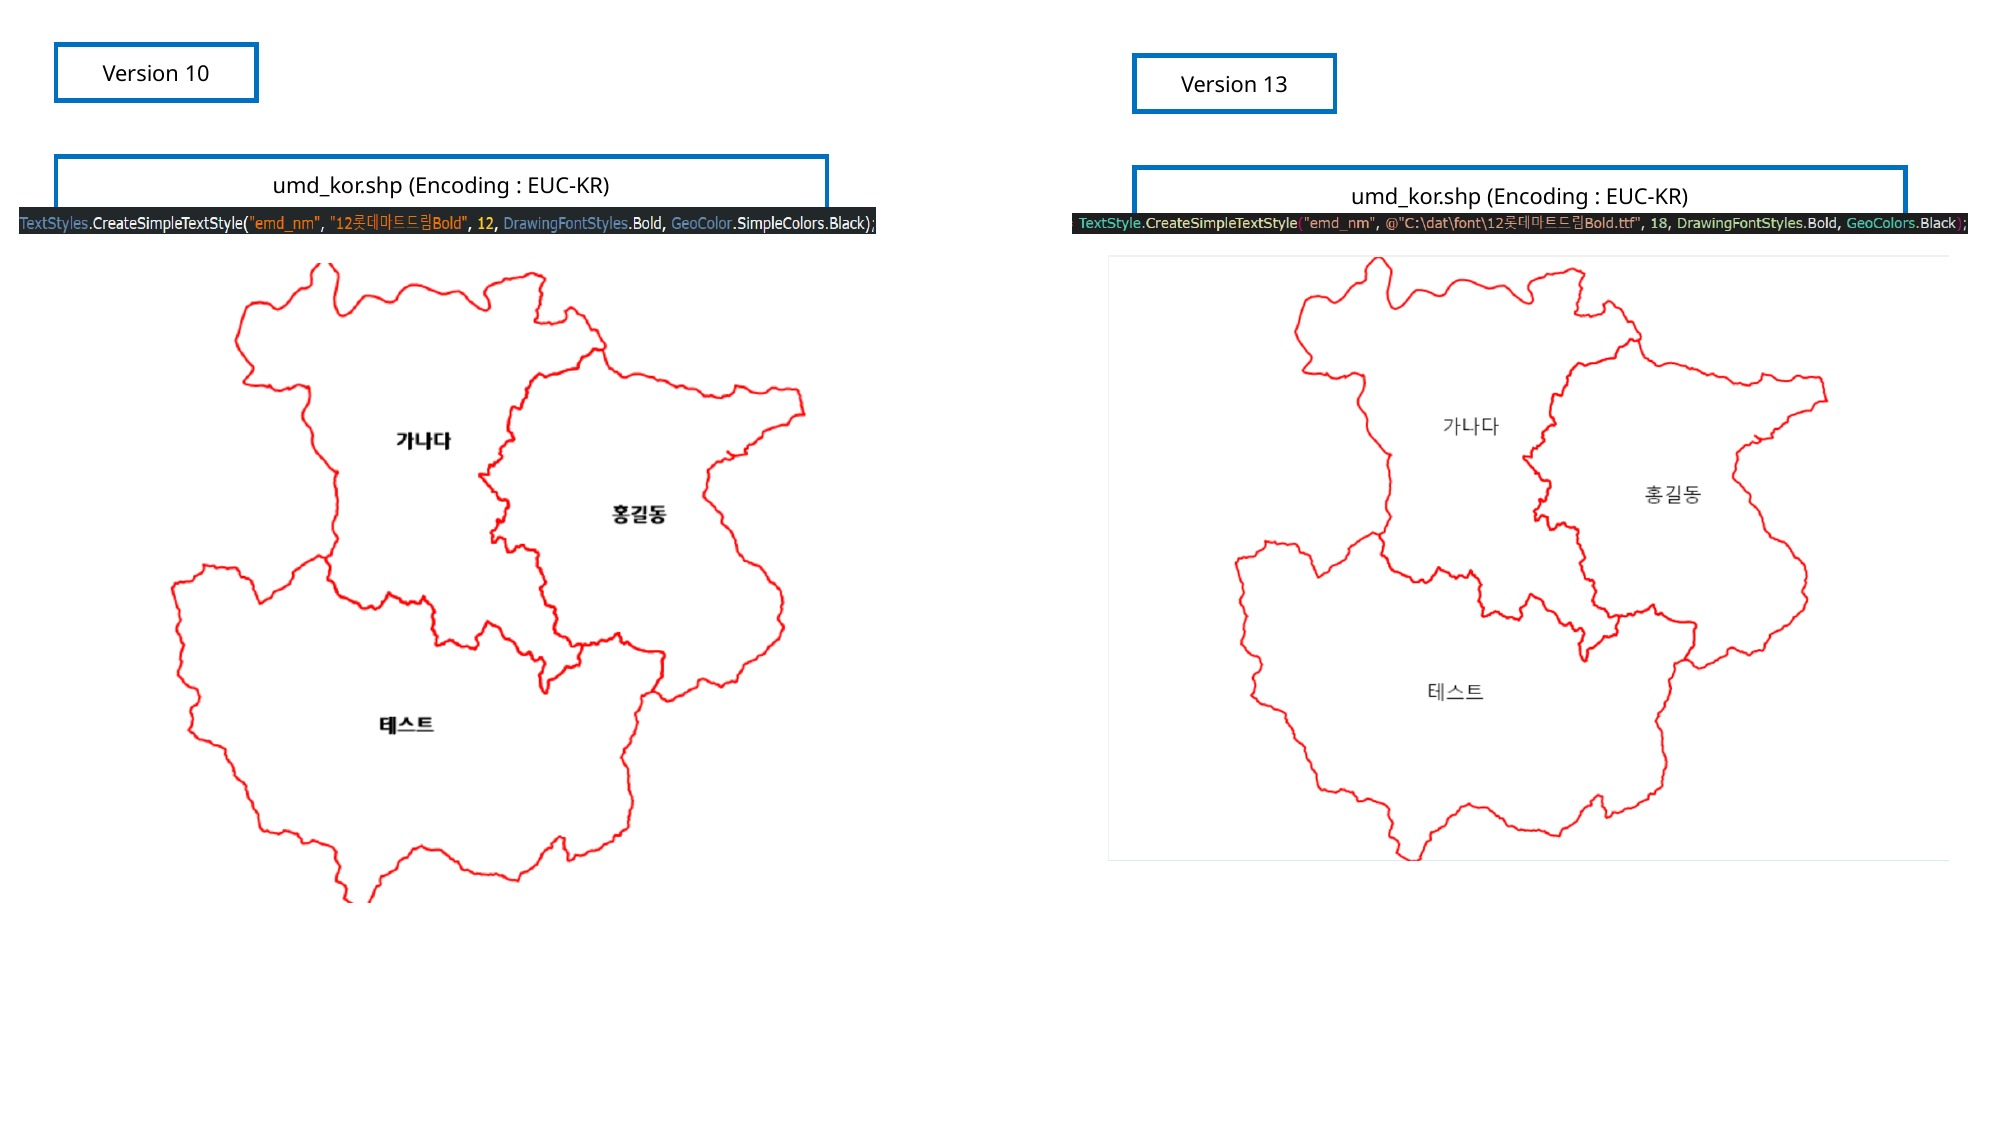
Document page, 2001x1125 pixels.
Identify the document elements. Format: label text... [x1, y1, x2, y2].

text_box Version 13 [1133, 54, 1337, 113]
text_box Version 10 [54, 43, 258, 102]
picture [1108, 254, 1949, 861]
text_box umd_kor.shp (Encoding : EUC-KR) [54, 155, 829, 206]
text_box umd_kor.shp (Encoding : EUC-KR) [1133, 166, 1907, 213]
picture [25, 262, 931, 903]
picture [1071, 213, 1969, 235]
picture [18, 206, 877, 234]
